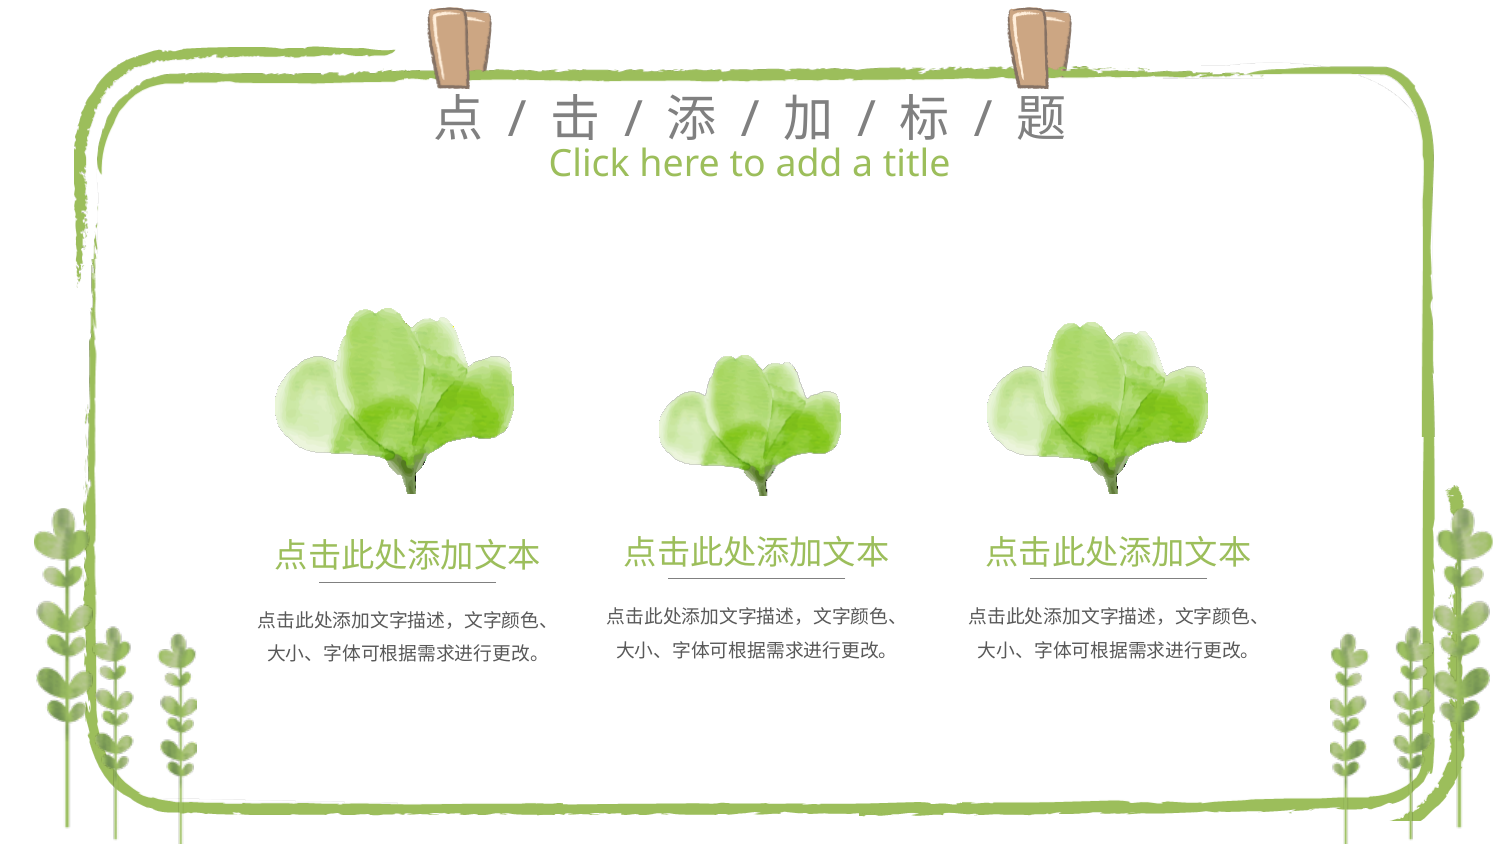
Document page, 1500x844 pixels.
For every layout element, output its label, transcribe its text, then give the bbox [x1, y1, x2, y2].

text_box 点/击/添/加/标/题 [407, 79, 1093, 154]
text_box 点击此处添加文本 [233, 507, 583, 582]
text_box 点击此处添加文本 [582, 503, 932, 579]
text_box 点击此处添加文字描述，文字颜色、大小、字体可根据需求进行更改。 [588, 586, 925, 669]
text_box 点击此处添加文本 [944, 503, 1294, 579]
text_box Click here to add a title [533, 131, 967, 192]
text_box 点击此处添加文字描述，文字颜色、大小、字体可根据需求进行更改。 [239, 589, 576, 672]
text_box 点击此处添加文字描述，文字颜色、大小、字体可根据需求进行更改。 [950, 586, 1287, 669]
picture [34, 7, 1493, 844]
